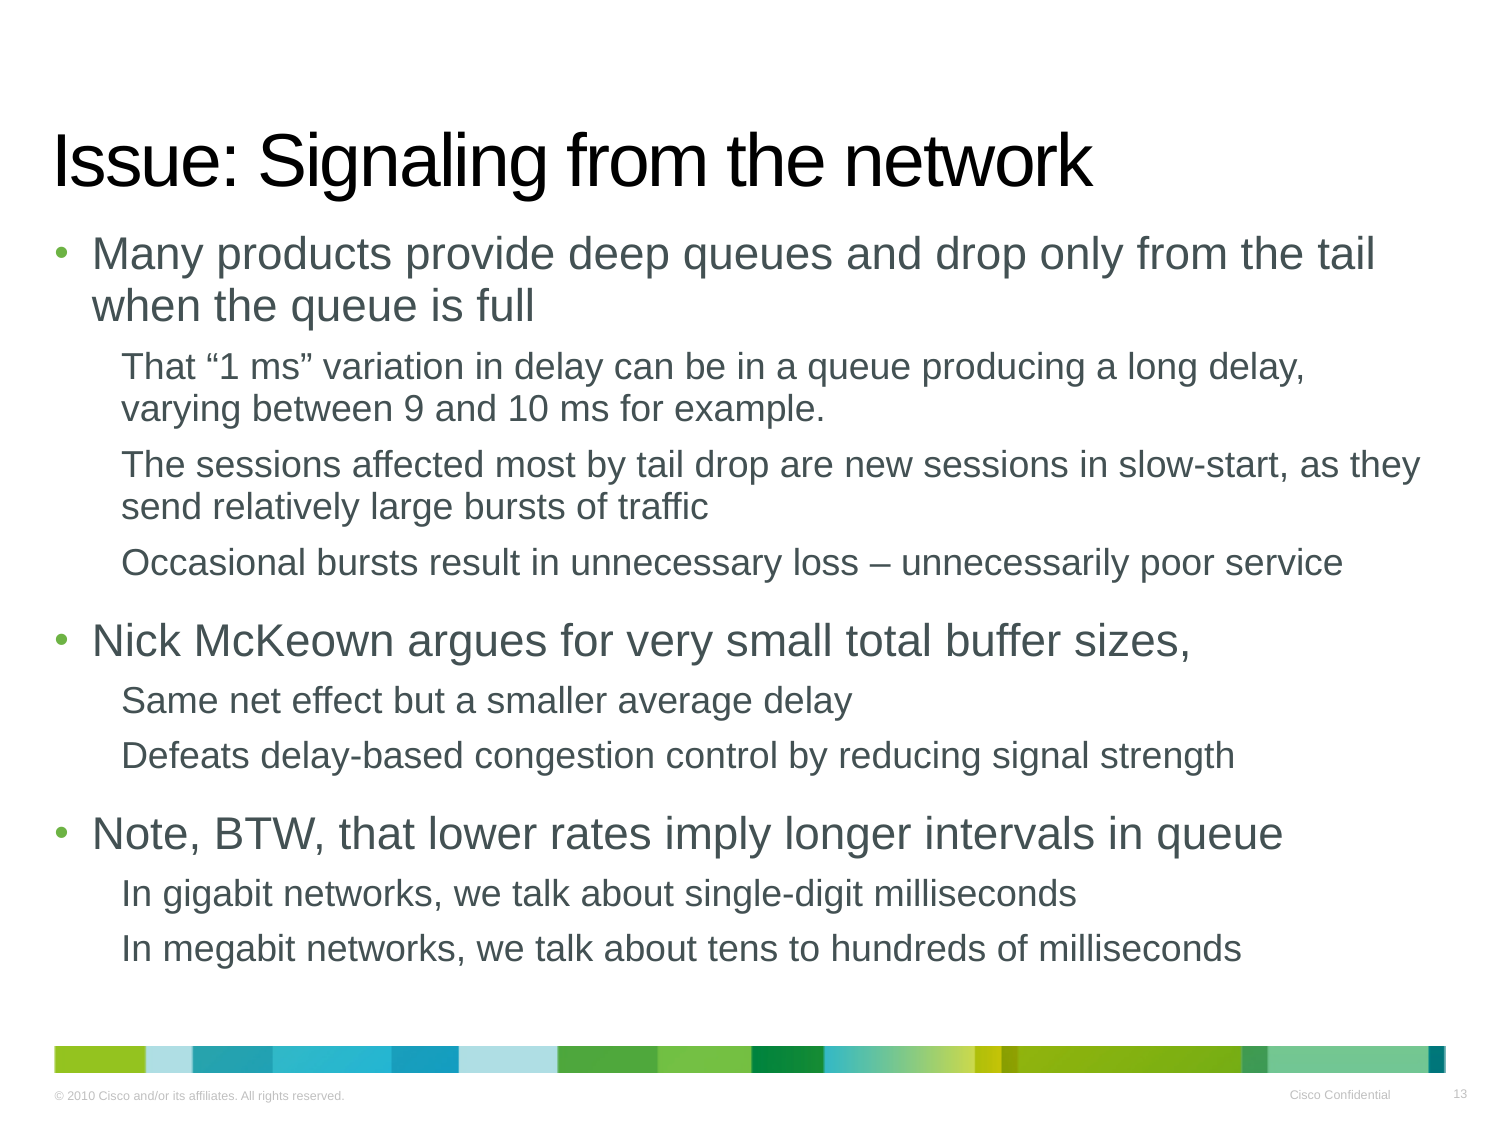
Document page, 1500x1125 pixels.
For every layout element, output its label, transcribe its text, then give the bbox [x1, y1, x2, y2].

title Issue: Signaling from the network [37, 70, 1447, 209]
list Many products provide deep queues and drop only from the tail when the queue is full That “1 ms” variation in delay can be in a queue producing a long delay, varying between 9 and 10 ms for example. The sessions affected most by tail drop are new sessions in slow-start, as they send relatively large bursts of traffic Occasional bursts result in unnecessary loss – unnecessarily poor service Nick McKeown argues for very small total buffer sizes, Same net effect but a smaller average delay Defeats delay-based congestion control by reducing signal strength Note, BTW, that lower rates imply longer intervals in queue In gigabit networks, we talk about single-digit milliseconds In megabit networks, we talk about tens to hundreds of milliseconds [39, 220, 1447, 1035]
picture [54, 1046, 1446, 1073]
